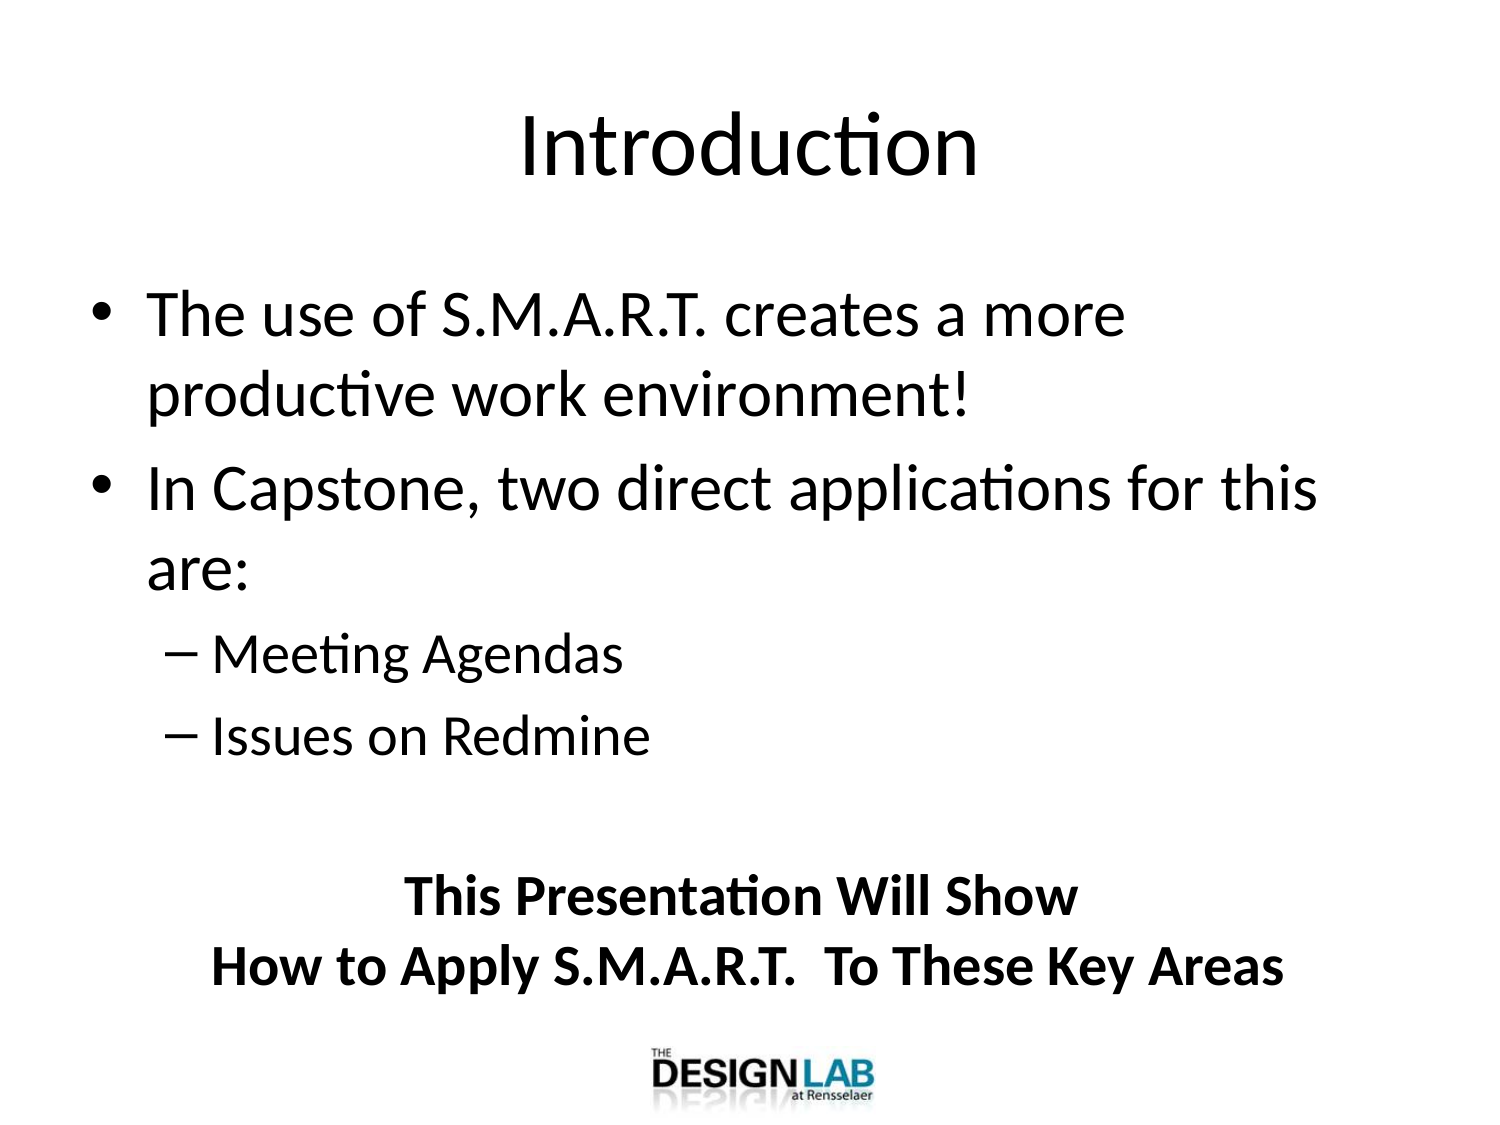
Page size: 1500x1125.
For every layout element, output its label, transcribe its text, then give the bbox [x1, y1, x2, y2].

title Introduction [75, 45, 1425, 233]
picture [650, 1046, 876, 1118]
text_box This Presentation Will Show How to Apply S.M.A.R.T. To These Key Areas [196, 849, 1300, 1005]
list The use of S.M.A.R.T. creates a more productive work environment! In Capstone, two direct applications for this are: Meeting Agendas Issues on Redmine [75, 262, 1425, 1005]
